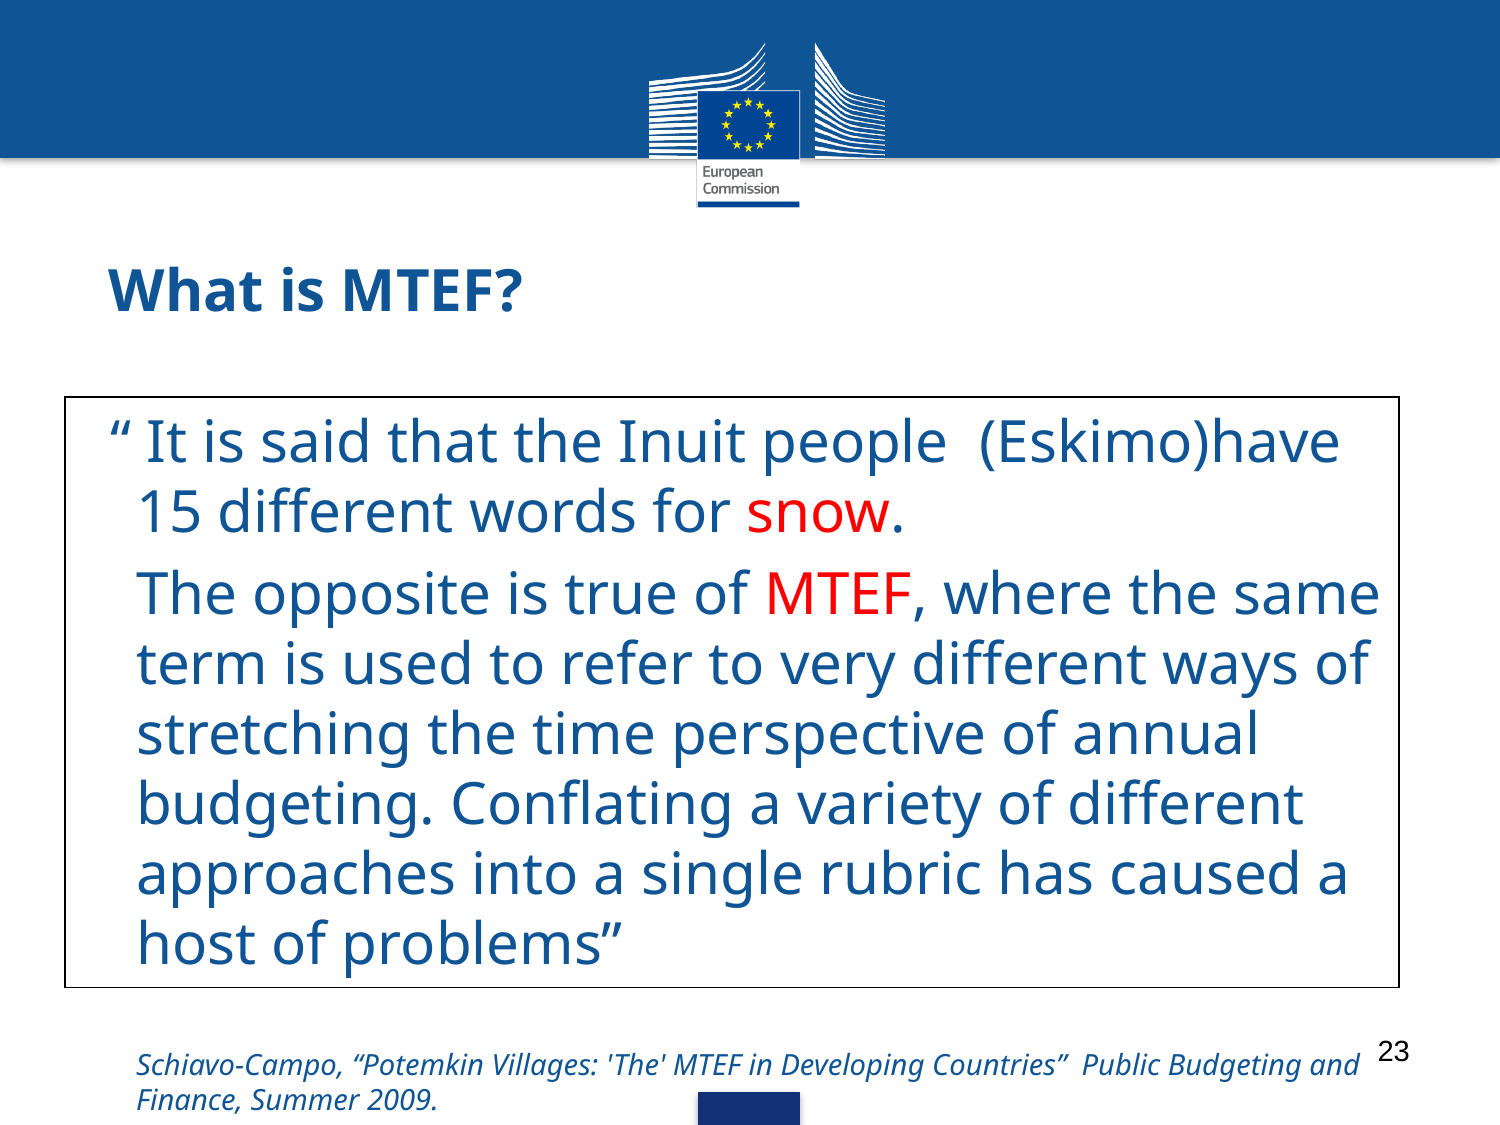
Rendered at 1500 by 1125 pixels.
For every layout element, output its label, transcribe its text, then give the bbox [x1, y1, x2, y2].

slide_number 23 [1074, 1024, 1426, 1103]
picture [649, 42, 885, 208]
list “ It is said that the Inuit people (Eskimo)have 15 different words for snow. The opposite is true of MTEF, where the same term is used to refer to very different ways of stretching the time perspective of annual budgeting. Conflating a variety of different approaches into a single rubric has caused a host of problems” Schiavo-Campo, “Potemkin Villages: 'The' MTEF in Developing Countries” Public Budgeting and Finance, Summer 2009. [64, 396, 1400, 988]
title What is MTEF? [64, 210, 1416, 365]
